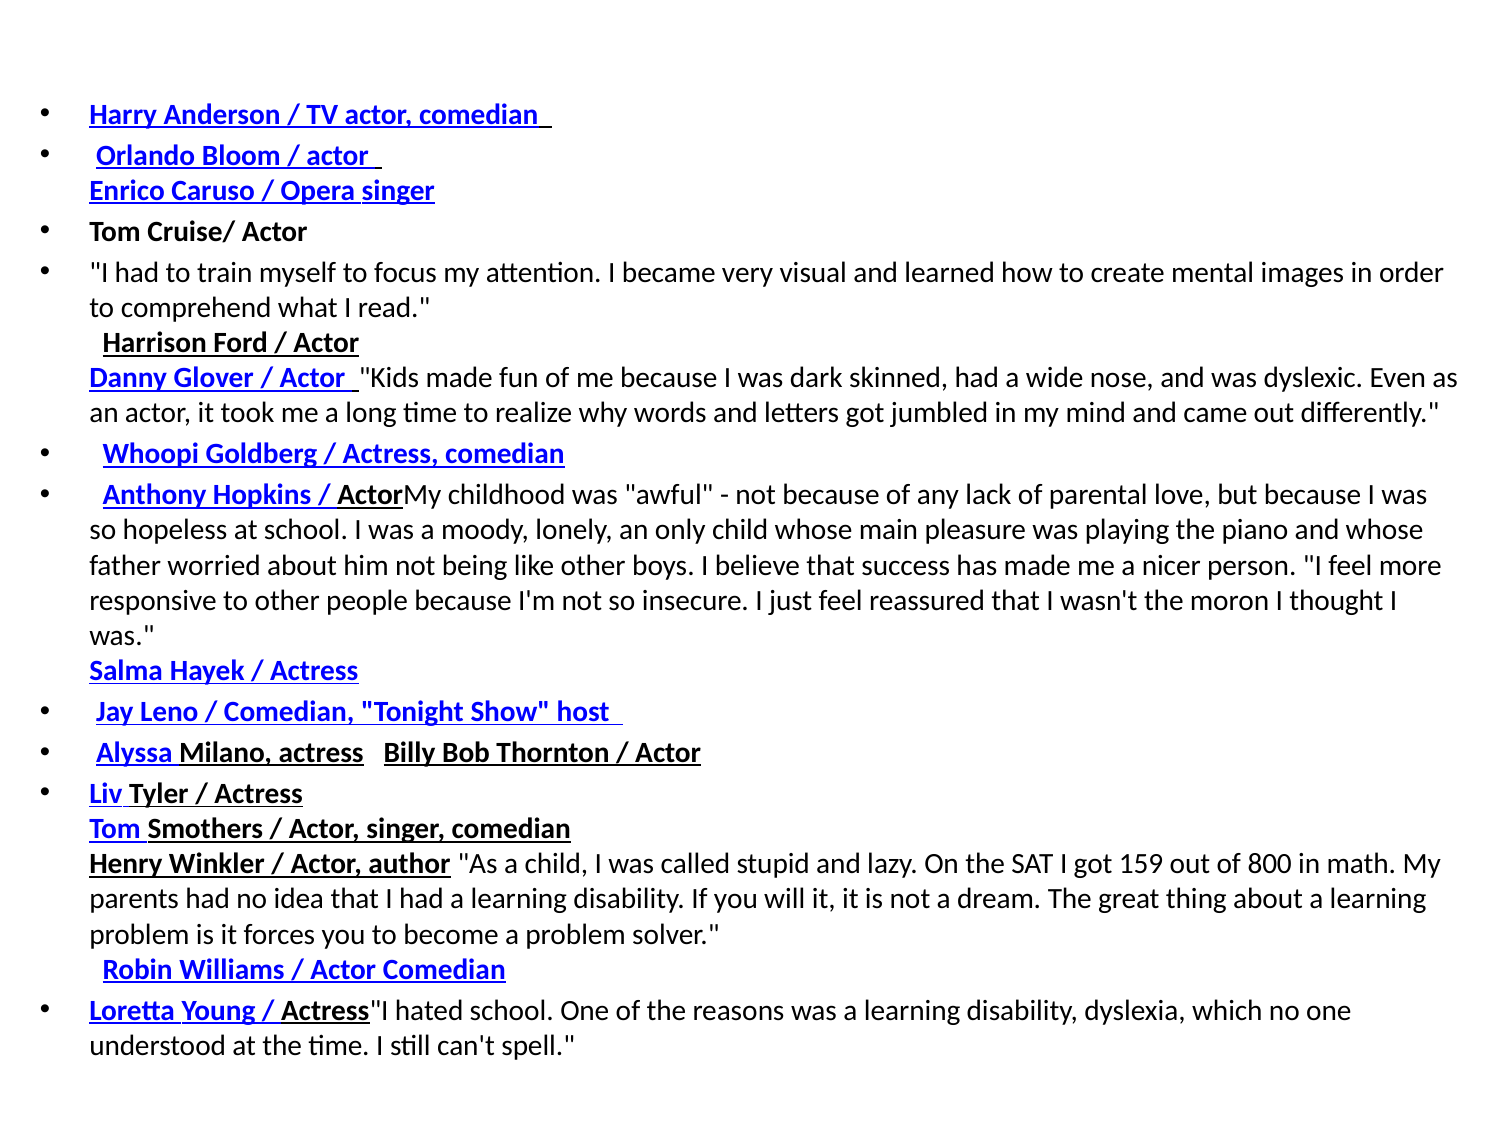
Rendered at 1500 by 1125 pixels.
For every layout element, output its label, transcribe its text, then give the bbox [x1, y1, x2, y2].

list Harry Anderson / TV actor, comedian Orlando Bloom / actor Enrico Caruso / Opera singer Tom Cruise/ Actor "I had to train myself to focus my attention. I became very visual and learned how to create mental images in order to comprehend what I read." Harrison Ford / Actor Danny Glover / Actor "Kids made fun of me because I was dark skinned, had a wide nose, and was dyslexic. Even as an actor, it took me a long time to realize why words and letters got jumbled in my mind and came out differently." Whoopi Goldberg / Actress, comedian Anthony Hopkins / ActorMy childhood was "awful" - not because of any lack of parental love, but because I was so hopeless at school. I was a moody, lonely, an only child whose main pleasure was playing the piano and whose father worried about him not being like other boys. I believe that success has made me a nicer person. "I feel more responsive to other people because I'm not so insecure. I just feel reassured that I wasn't the moron I thought I was." Salma Hayek / Actress Jay Leno / Comedian, "Tonight Show" host Alyssa Milano, actress Billy Bob Thornton / Actor Liv Tyler / Actress Tom Smothers / Actor, singer, comedian Henry Winkler / Actor, author "As a child, I was called stupid and lazy. On the SAT I got 159 out of 800 in math. My parents had no idea that I had a learning disability. If you will it, it is not a dream. The great thing about a learning problem is it forces you to become a problem solver." Robin Williams / Actor Comedian Loretta Young / Actress"I hated school. One of the reasons was a learning disability, dyslexia, which no one understood at the time. I still can't spell." [24, 87, 1475, 1075]
